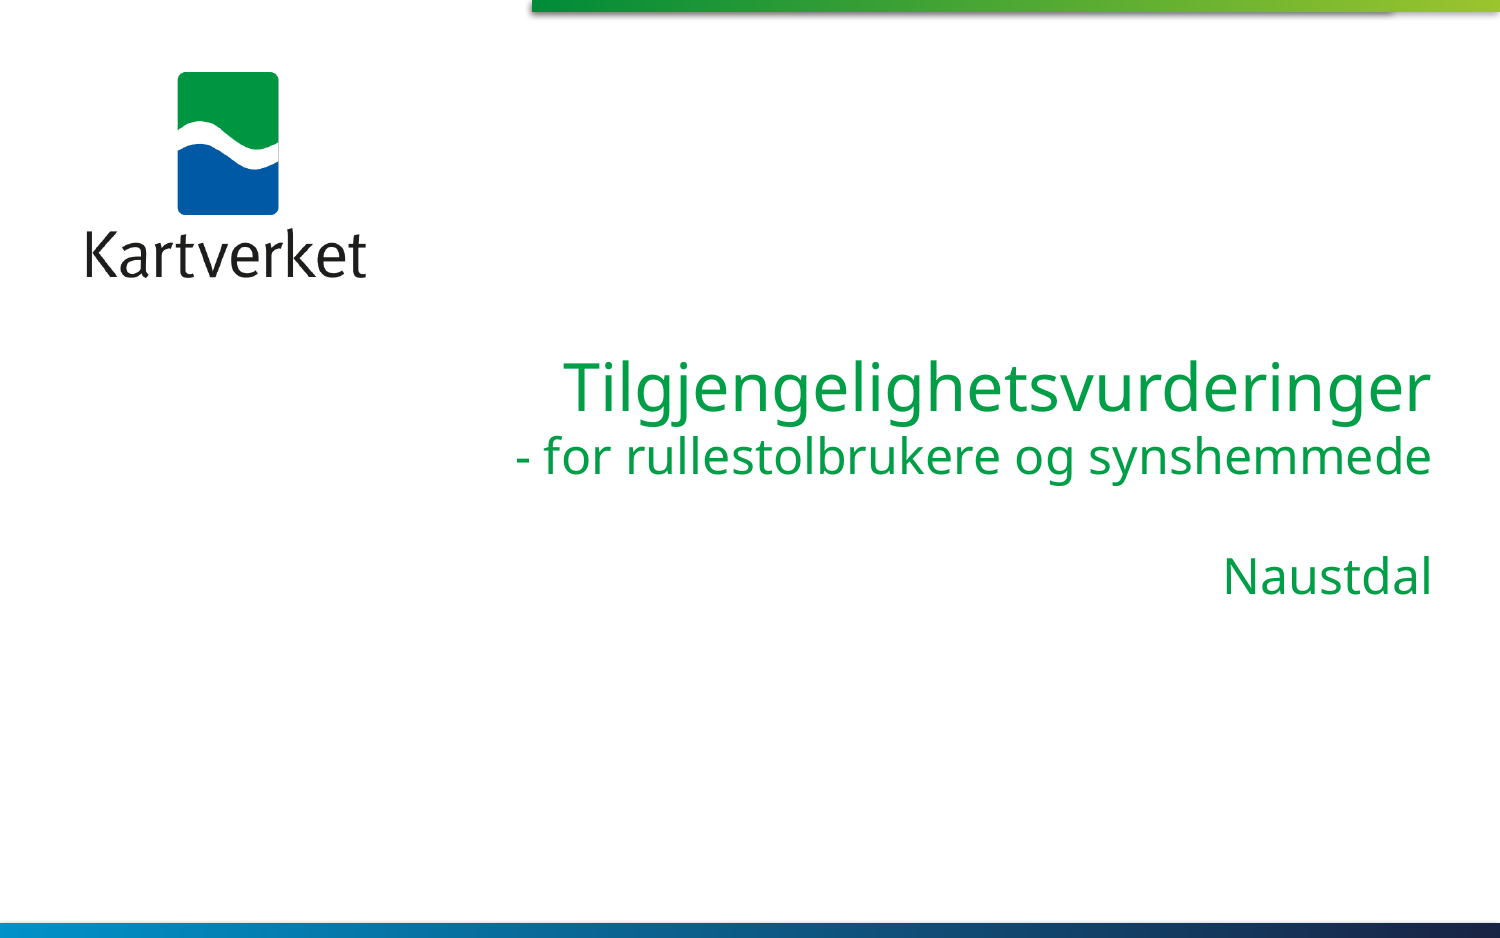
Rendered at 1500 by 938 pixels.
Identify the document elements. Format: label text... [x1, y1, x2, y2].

text_box Tilgjengelighetsvurderinger - for rullestolbrukere og synshemmede Naustdal [66, 337, 1449, 613]
